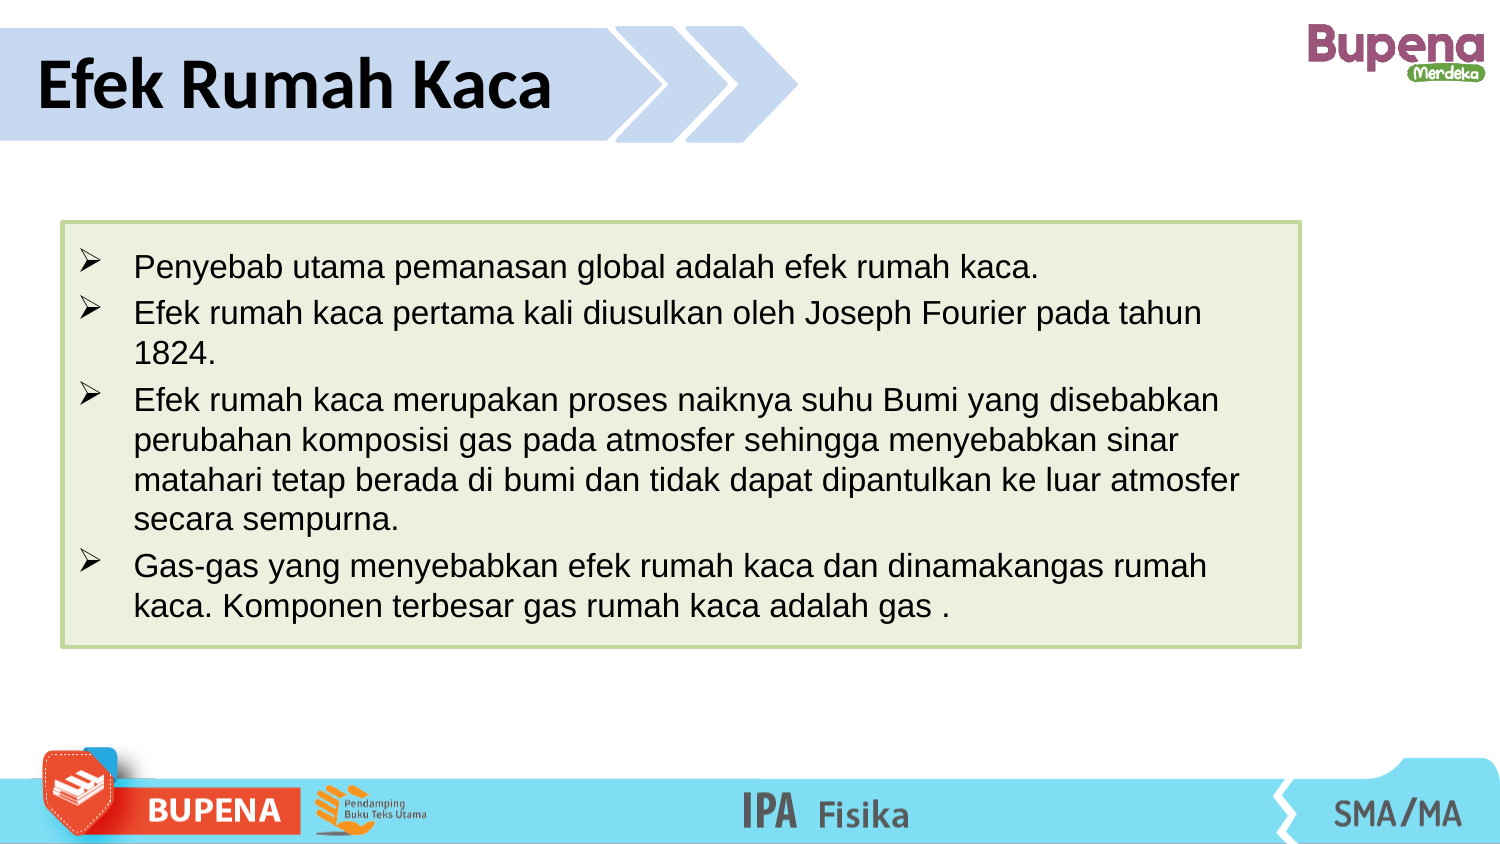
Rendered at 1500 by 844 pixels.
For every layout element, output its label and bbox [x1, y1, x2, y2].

picture [1299, 21, 1494, 85]
picture [0, 734, 1500, 844]
text_box [0, 27, 1263, 141]
